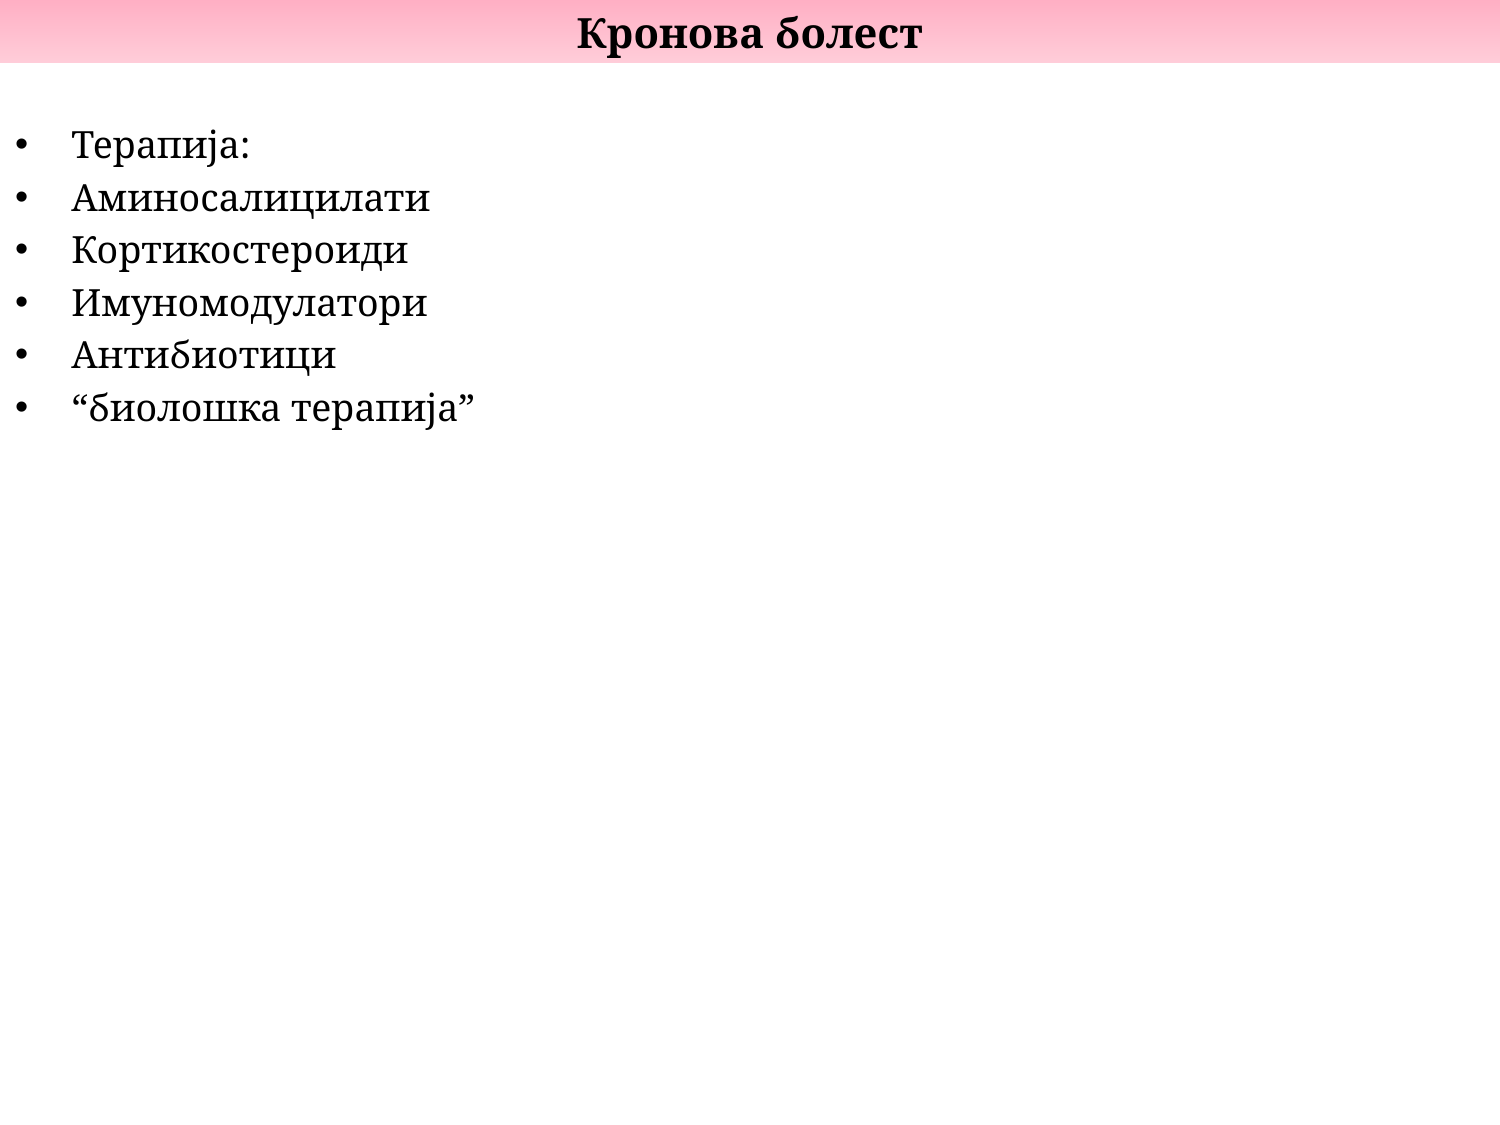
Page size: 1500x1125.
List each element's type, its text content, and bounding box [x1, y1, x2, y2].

text_box Кронова болест [0, 0, 1500, 63]
list Терапија: Аминосалицилати Кортикостероиди Имуномодулатори Антибиотици “биолошка терапија” [0, 113, 1500, 857]
